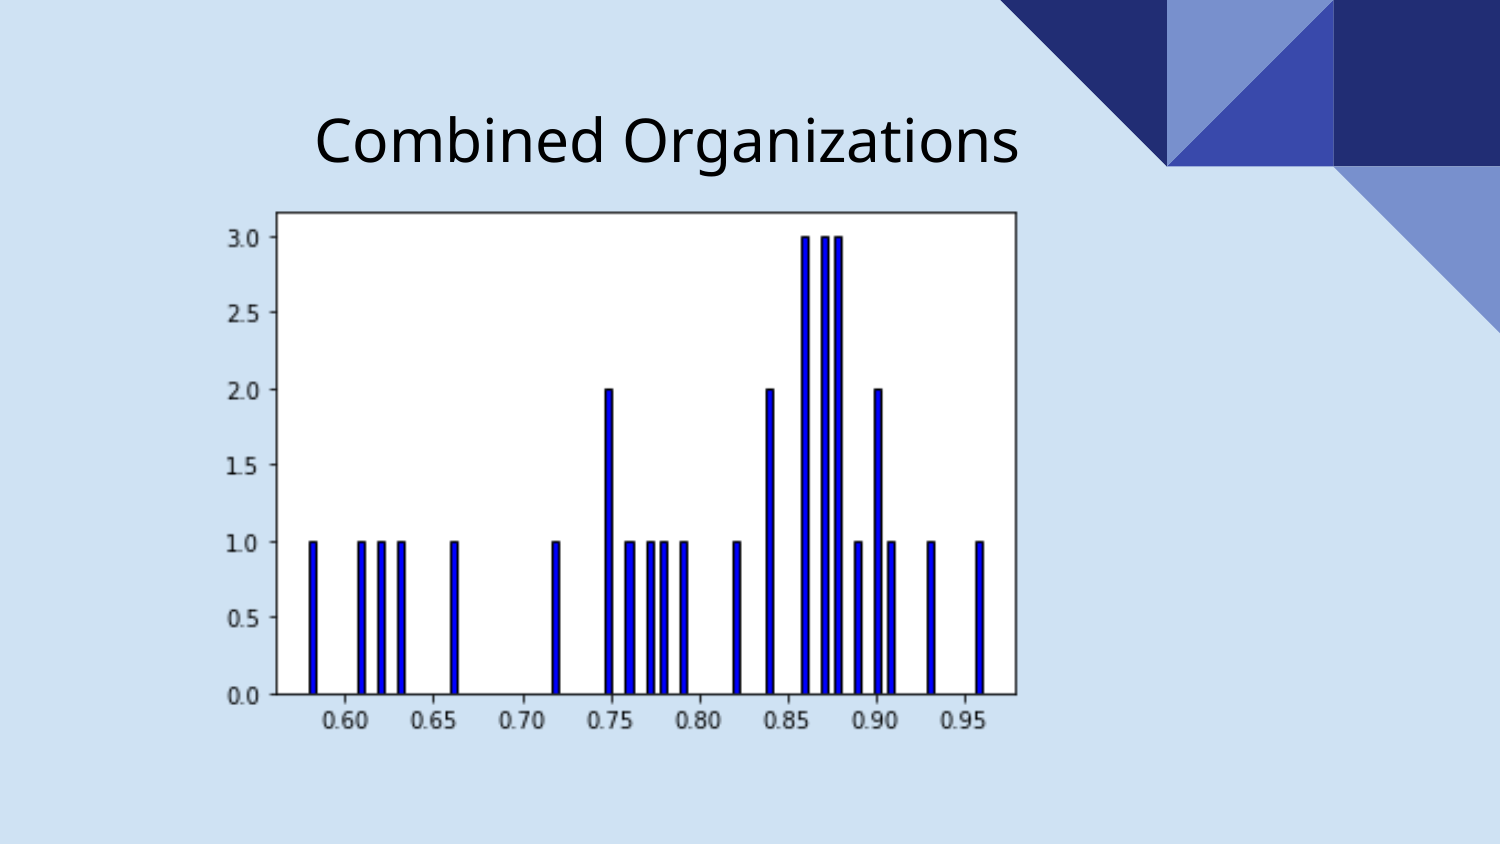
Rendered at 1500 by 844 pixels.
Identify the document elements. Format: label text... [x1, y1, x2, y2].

text_box Combined Organizations [299, 87, 1061, 190]
picture [210, 199, 1031, 747]
